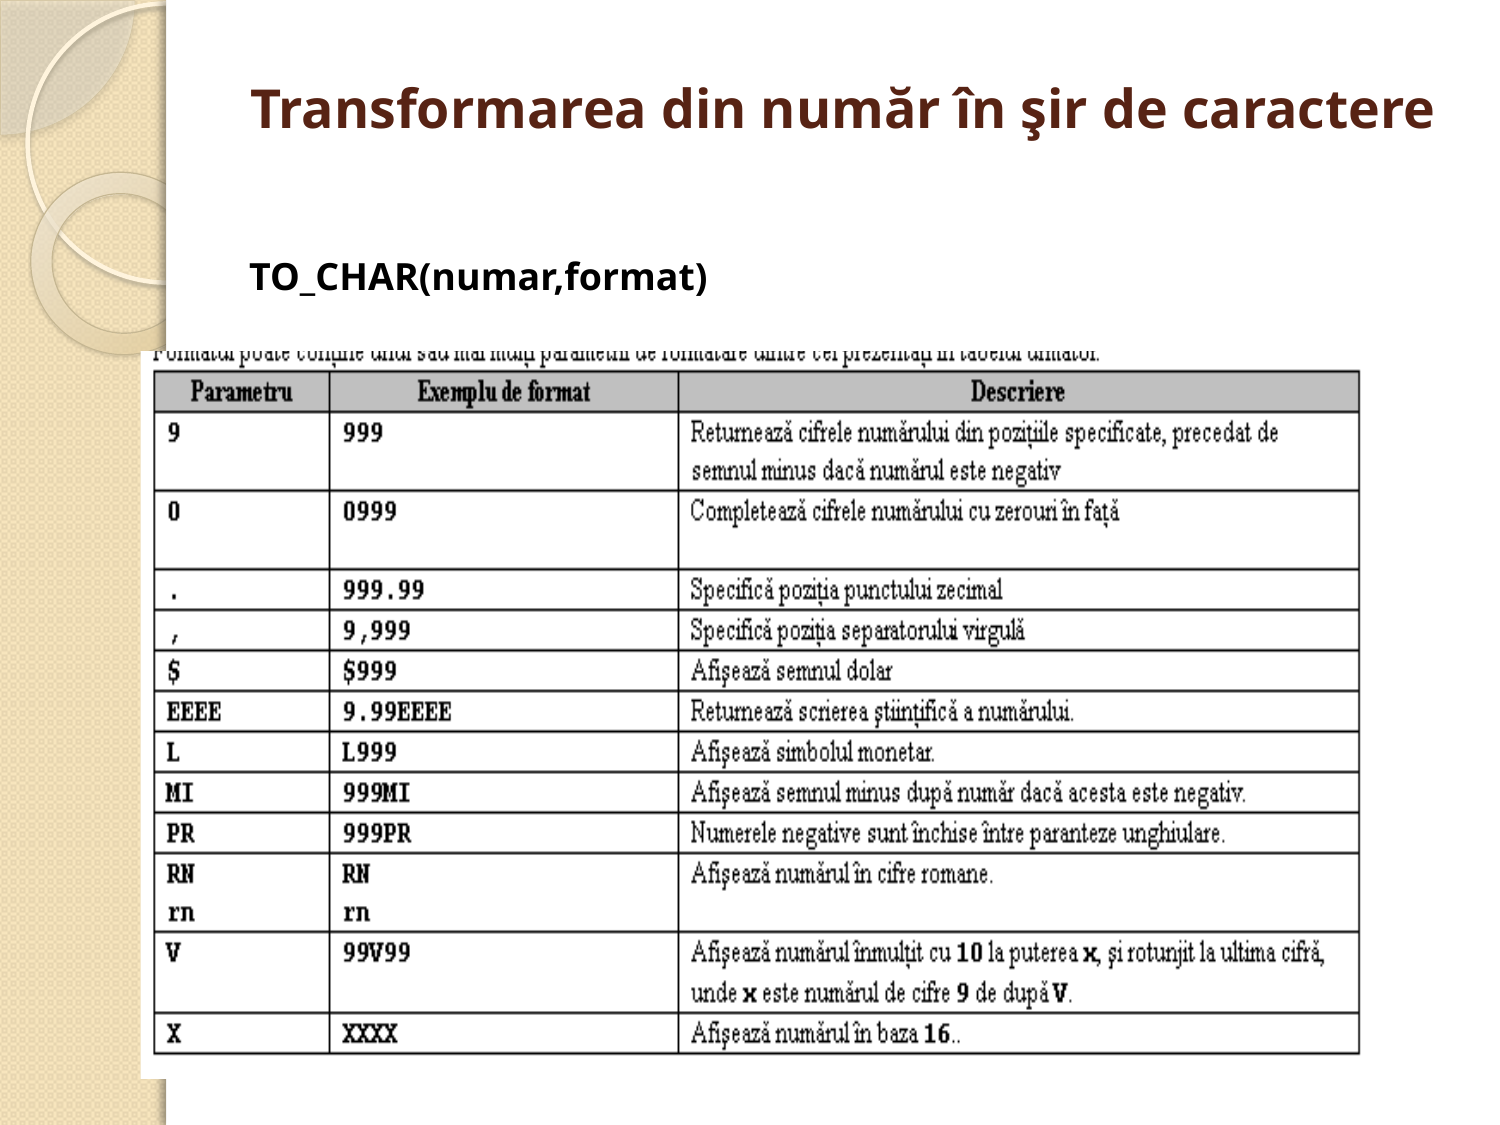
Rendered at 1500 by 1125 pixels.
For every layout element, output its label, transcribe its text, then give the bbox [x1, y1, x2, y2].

text_box TO_CHAR(numar,format) [234, 246, 879, 306]
title Transformarea din număr în şir de caractere [235, 45, 1466, 233]
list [140, 351, 1409, 1079]
